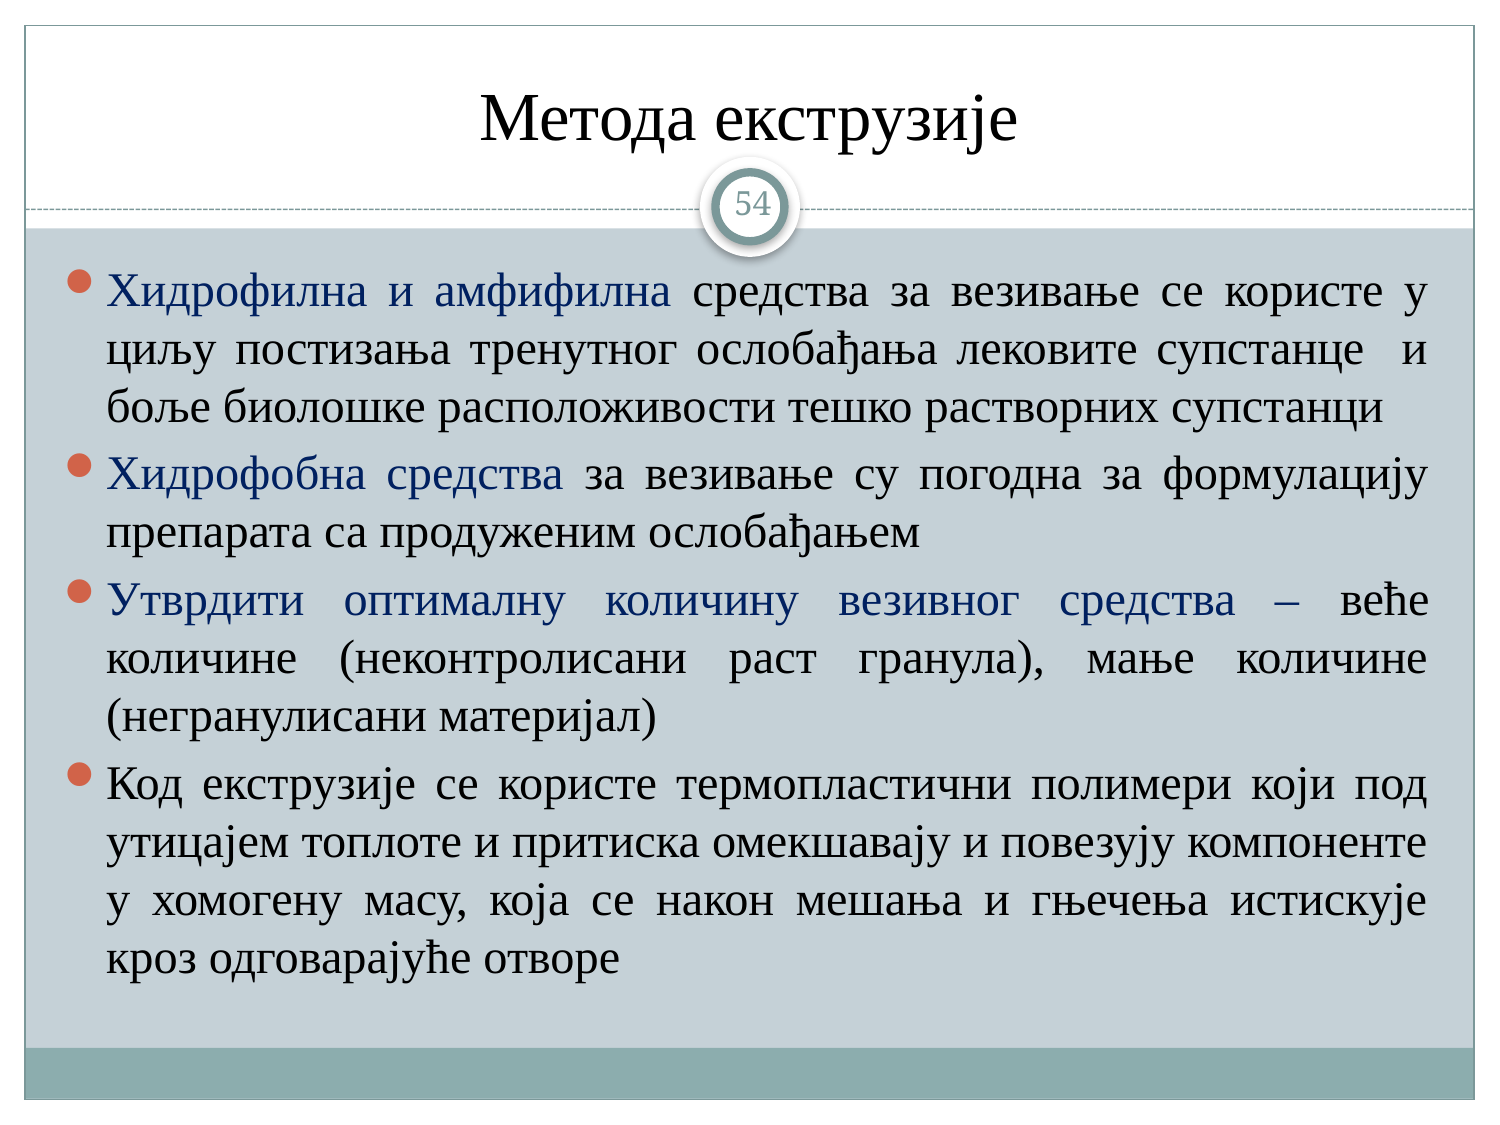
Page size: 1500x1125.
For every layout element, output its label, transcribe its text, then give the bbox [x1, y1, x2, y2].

title Метода екструзије [49, 37, 1450, 162]
list Хидрофилна и амфифилна средства за везивање се користе у циљу постизања тренутног ослобађања лековите супстанце и боље биолошке расположивости тешко растворних супстанци Хидрофобна средства за везивање су погодна за формулацију препарата са продуженим ослобађањем Утврдити оптималну количину везивног средства – веће количине (неконтролисани раст гранула), мање количине (негранулисани материјал) Код екструзије се користе термопластични полимери који под утицајем топлоте и притиска омекшавају и повезују компоненте у хомогену масу, која се након мешања и гњечења истискује кроз одговарајуће отворе [49, 250, 1445, 1001]
slide_number 54 [715, 168, 791, 241]
